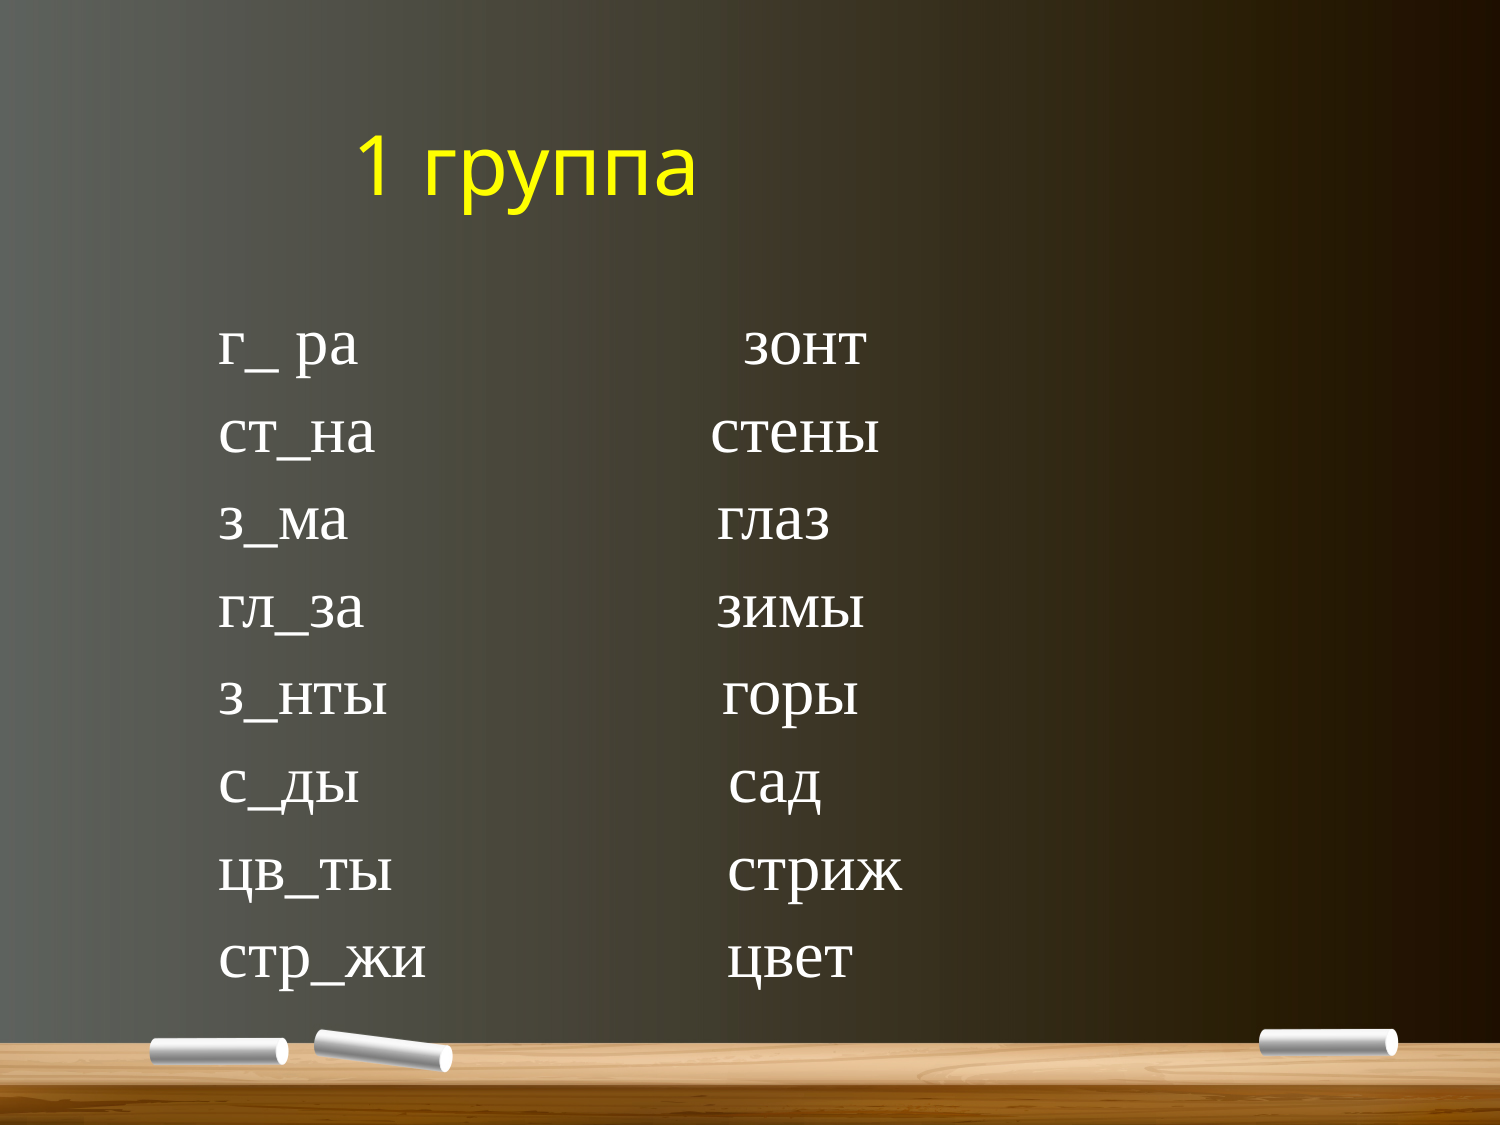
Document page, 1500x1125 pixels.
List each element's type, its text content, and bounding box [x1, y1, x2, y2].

list г_ ра зонт ст_на стены з_ма глаз гл_за зимы з_нты горы с_ды сад цв_ты стриж стр_жи цвет [103, 299, 1397, 1014]
title 1 группа [103, 59, 1397, 278]
picture [0, 0, 1500, 1125]
